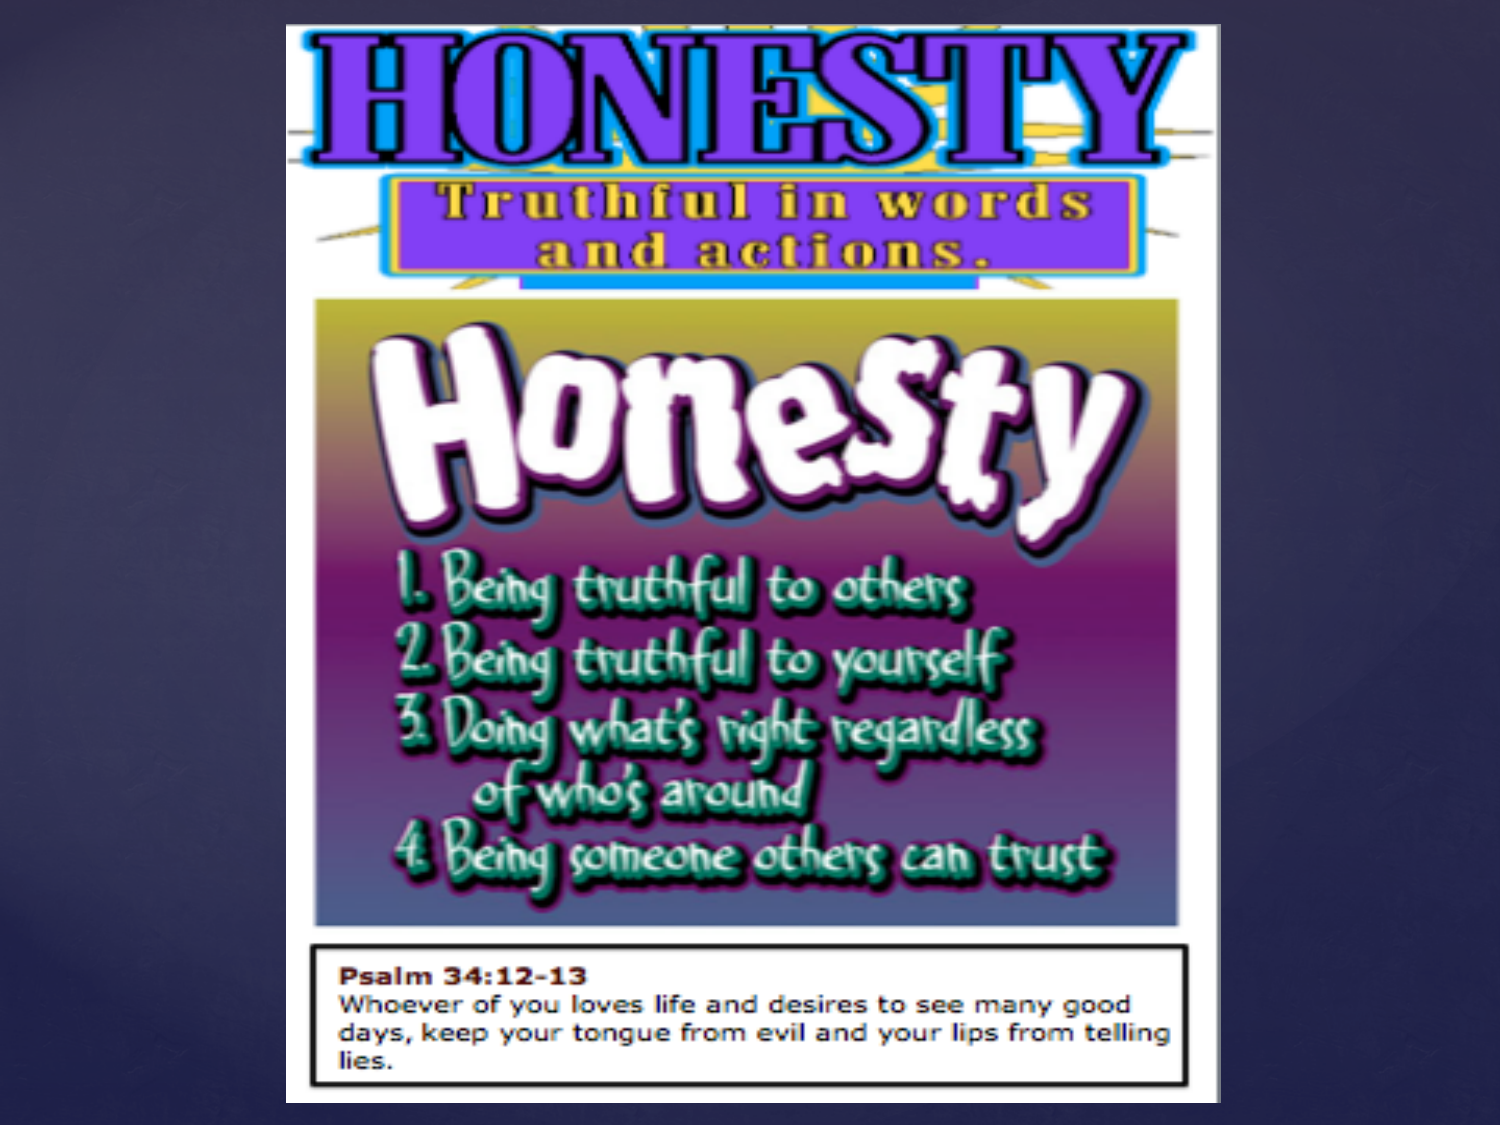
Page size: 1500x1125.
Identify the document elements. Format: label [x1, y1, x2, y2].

picture [286, 23, 1222, 1104]
